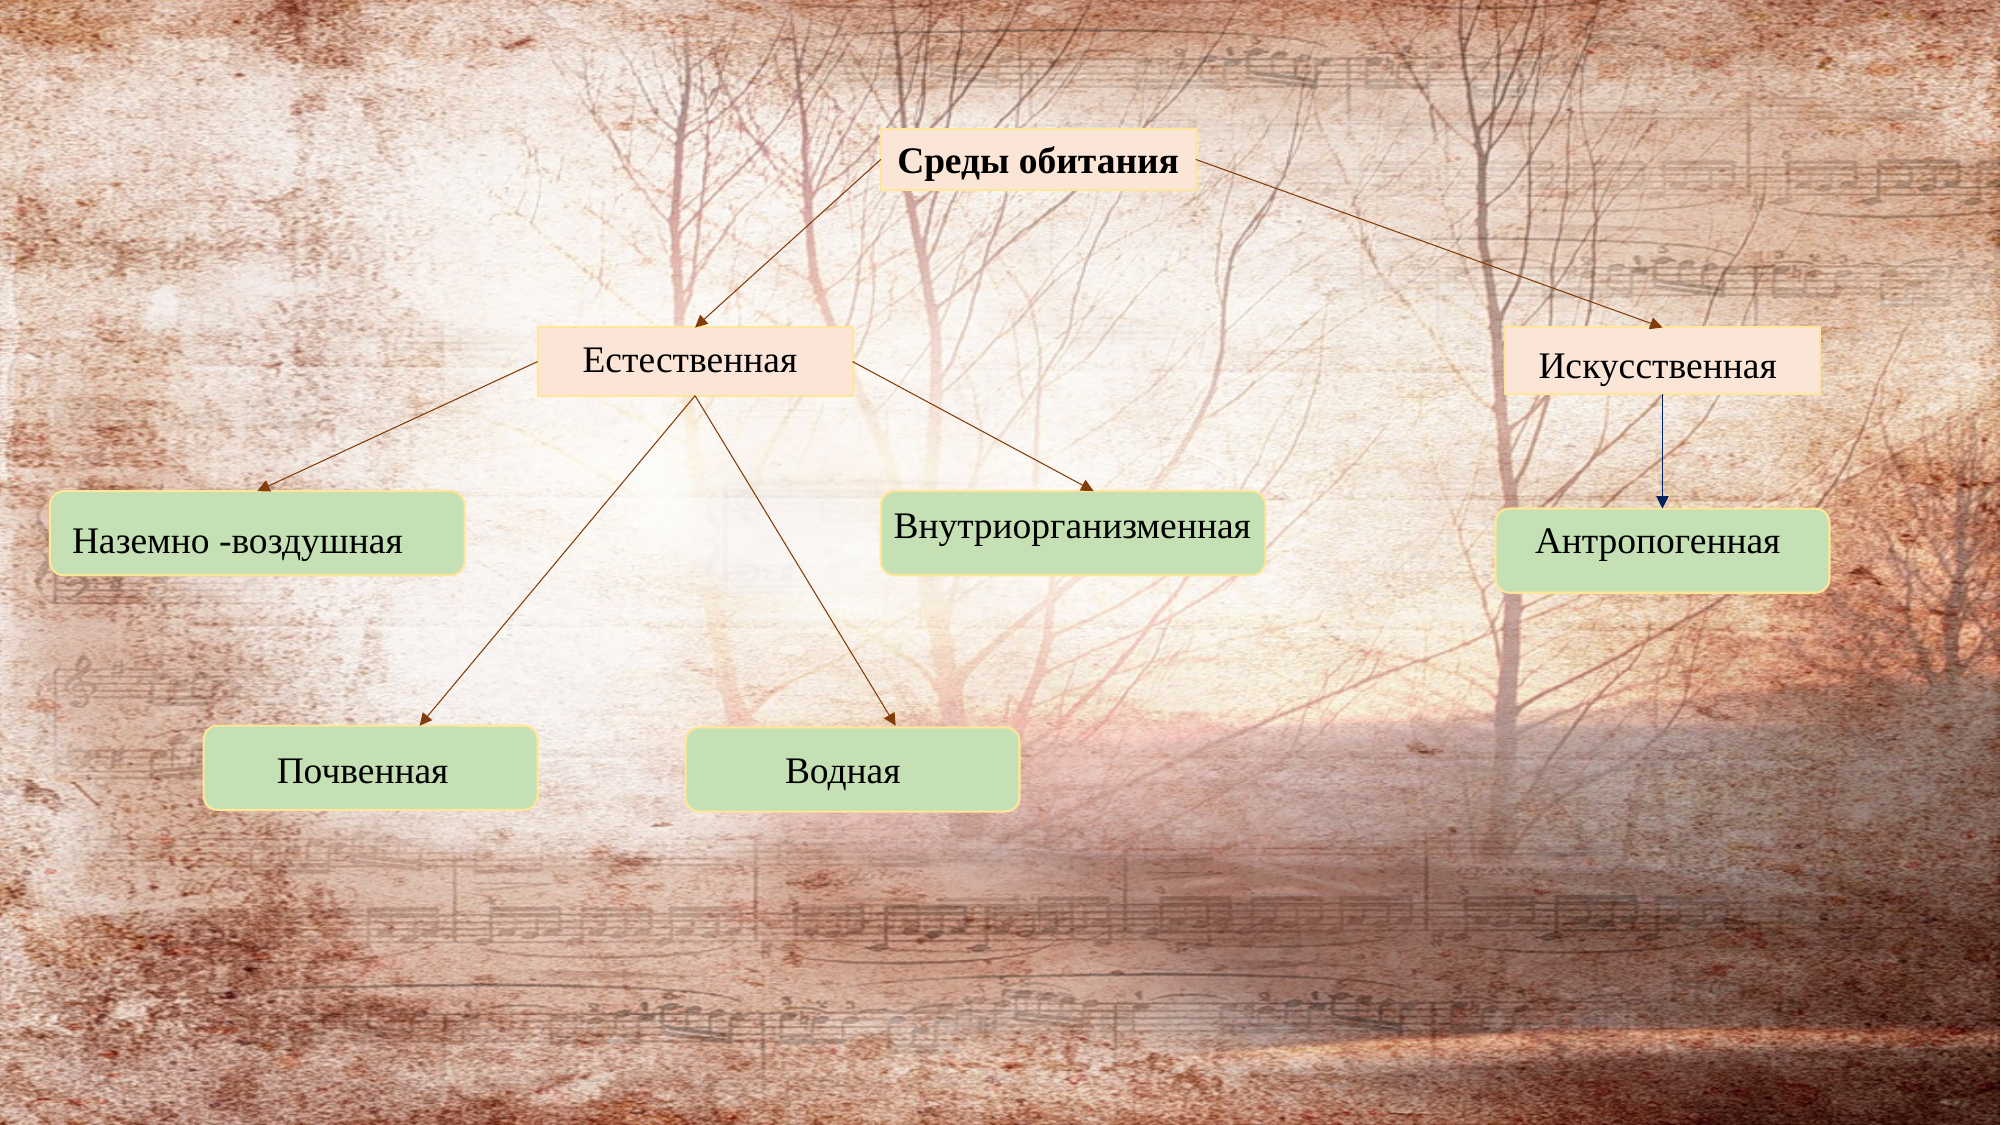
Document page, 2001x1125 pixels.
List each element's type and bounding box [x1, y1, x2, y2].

text_box [695, 159, 881, 328]
text_box [852, 361, 1094, 492]
text_box [695, 395, 896, 726]
text_box [257, 361, 538, 492]
text_box [419, 395, 695, 726]
picture [0, 0, 2000, 1125]
text_box [1195, 159, 1663, 328]
